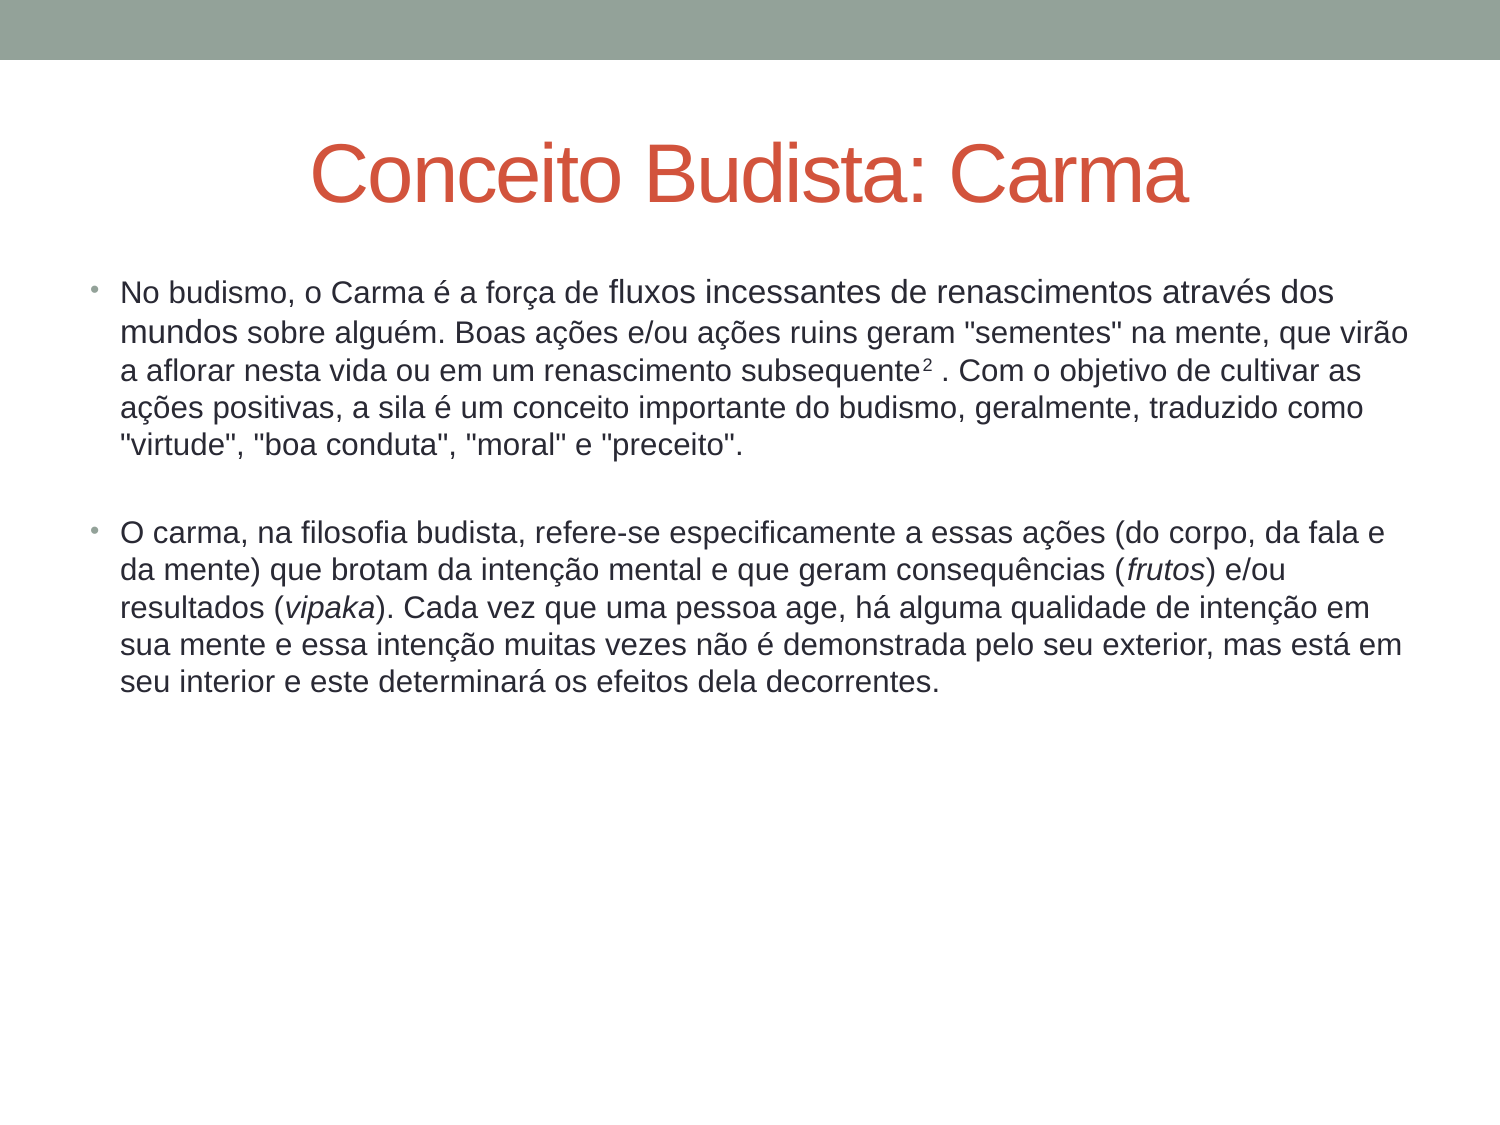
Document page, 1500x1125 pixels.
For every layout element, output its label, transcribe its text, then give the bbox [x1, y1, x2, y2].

list No budismo, o Carma é a força de fluxos incessantes de renascimentos através dos mundos sobre alguém. Boas ações e/ou ações ruins geram "sementes" na mente, que virão a aflorar nesta vida ou em um renascimento subsequente2 . Com o objetivo de cultivar as ações positivas, a sila é um conceito importante do budismo, geralmente, traduzido como "virtude", "boa conduta", "moral" e "preceito". O carma, na filosofia budista, refere-se especificamente a essas ações (do corpo, da fala e da mente) que brotam da intenção mental e que geram consequências (frutos) e/ou resultados (vipaka). Cada vez que uma pessoa age, há alguma qualidade de intenção em sua mente e essa intenção muitas vezes não é demonstrada pelo seu exterior, mas está em seu interior e este determinará os efeitos dela decorrentes. [75, 262, 1429, 870]
title Conceito Budista: Carma [75, 87, 1425, 250]
